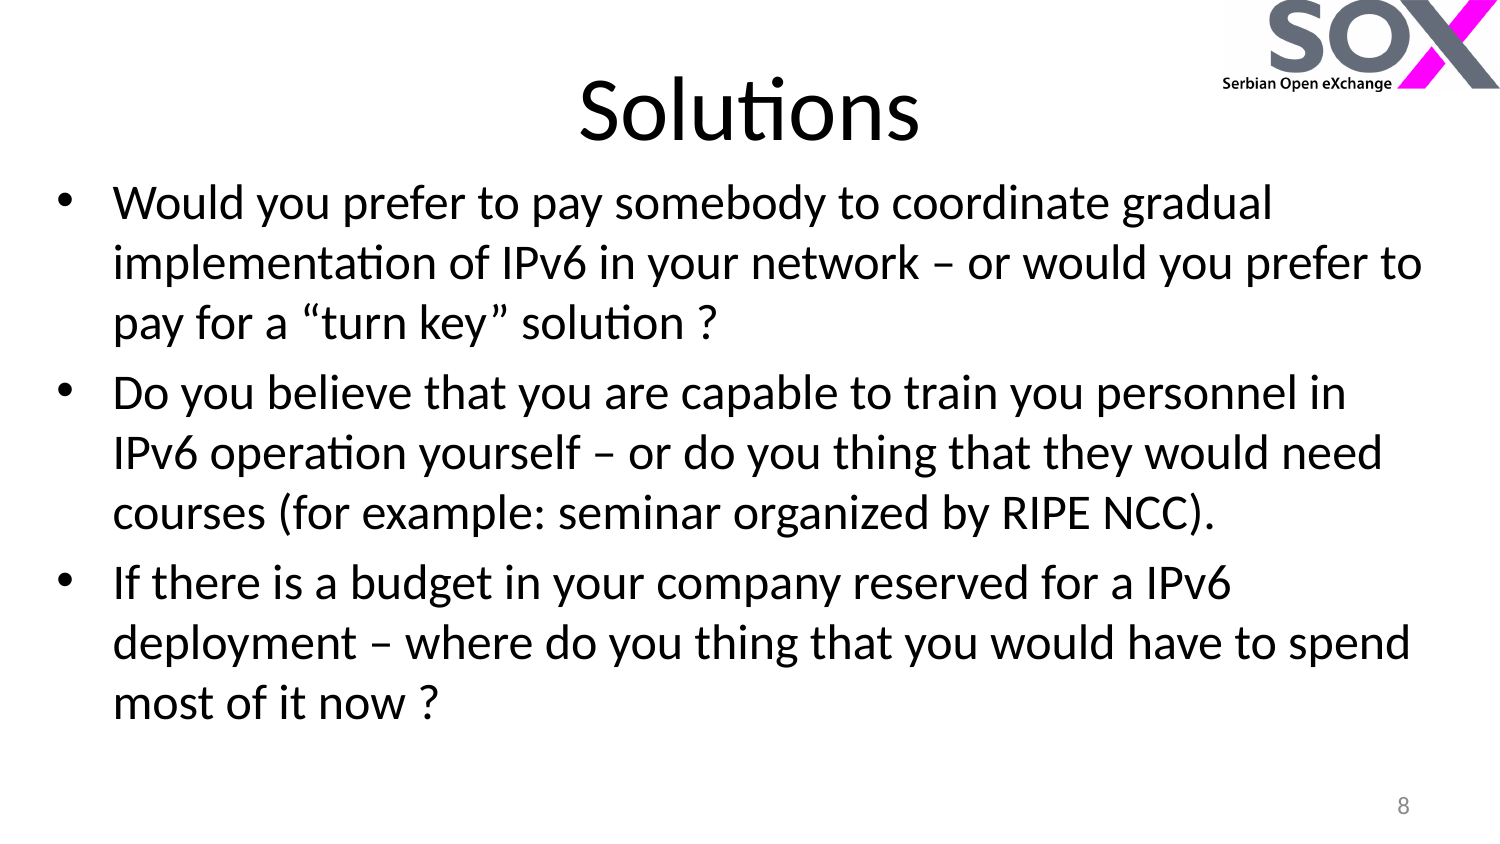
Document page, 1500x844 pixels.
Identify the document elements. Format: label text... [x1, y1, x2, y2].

slide_number 8 [1074, 782, 1425, 827]
list Would you prefer to pay somebody to coordinate gradual implementation of IPv6 in your network – or would you prefer to pay for a “turn key” solution ? Do you believe that you are capable to train you personnel in IPv6 operation yourself – or do you thing that they would need courses (for example: seminar organized by RIPE NCC). If there is a budget in your company reserved for a IPv6 deployment – where do you thing that you would have to spend most of it now ? [41, 161, 1459, 812]
picture [1223, 0, 1500, 92]
title Solutions [75, 33, 1425, 161]
